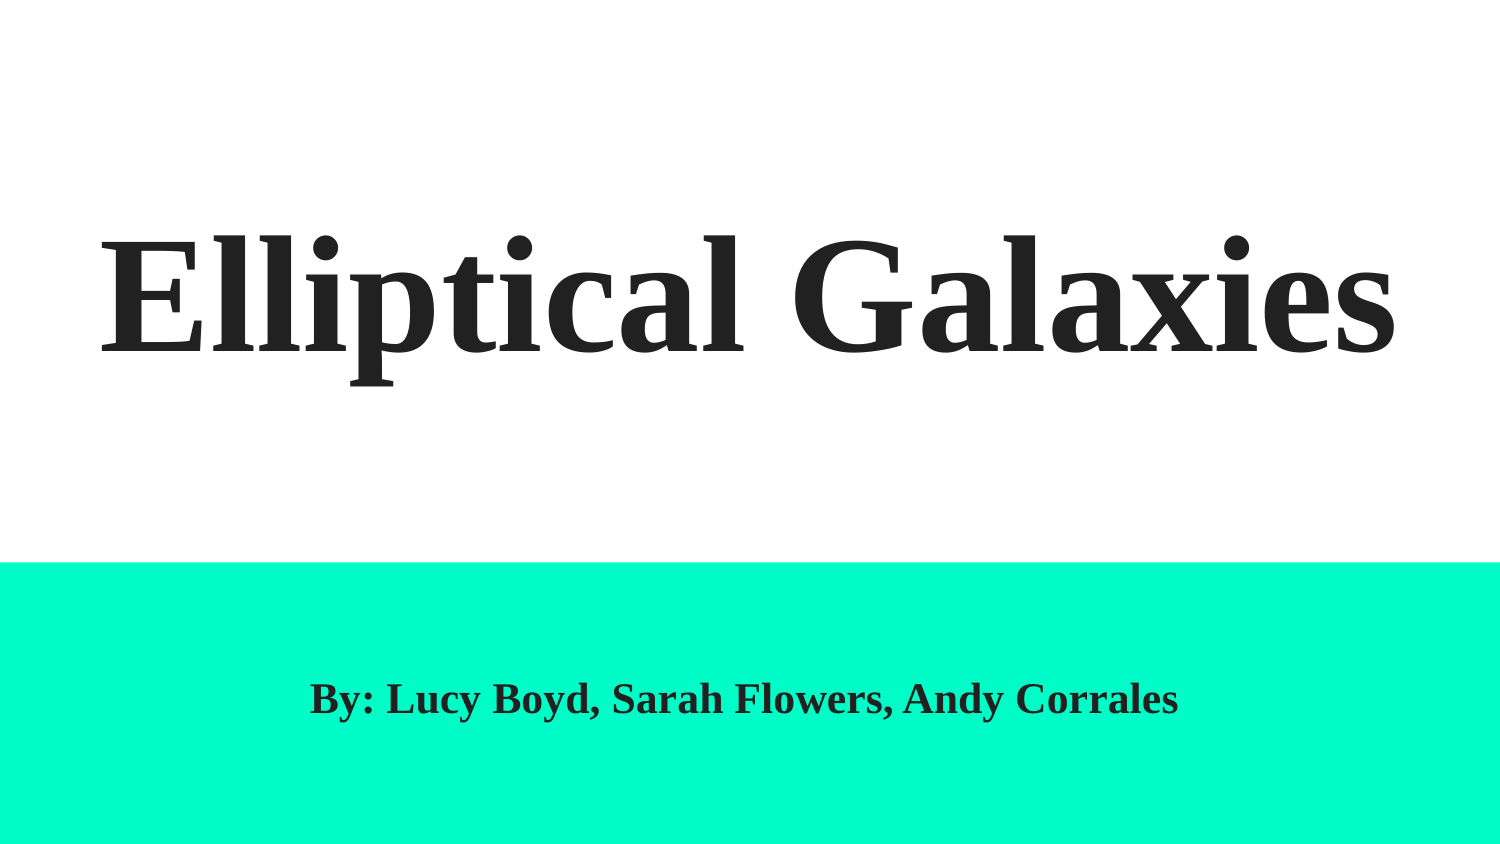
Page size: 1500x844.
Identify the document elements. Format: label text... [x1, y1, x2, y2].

subtitle By: Lucy Boyd, Sarah Flowers, Andy Corrales [51, 638, 1449, 755]
title Elliptical Galaxies [51, 64, 1449, 506]
